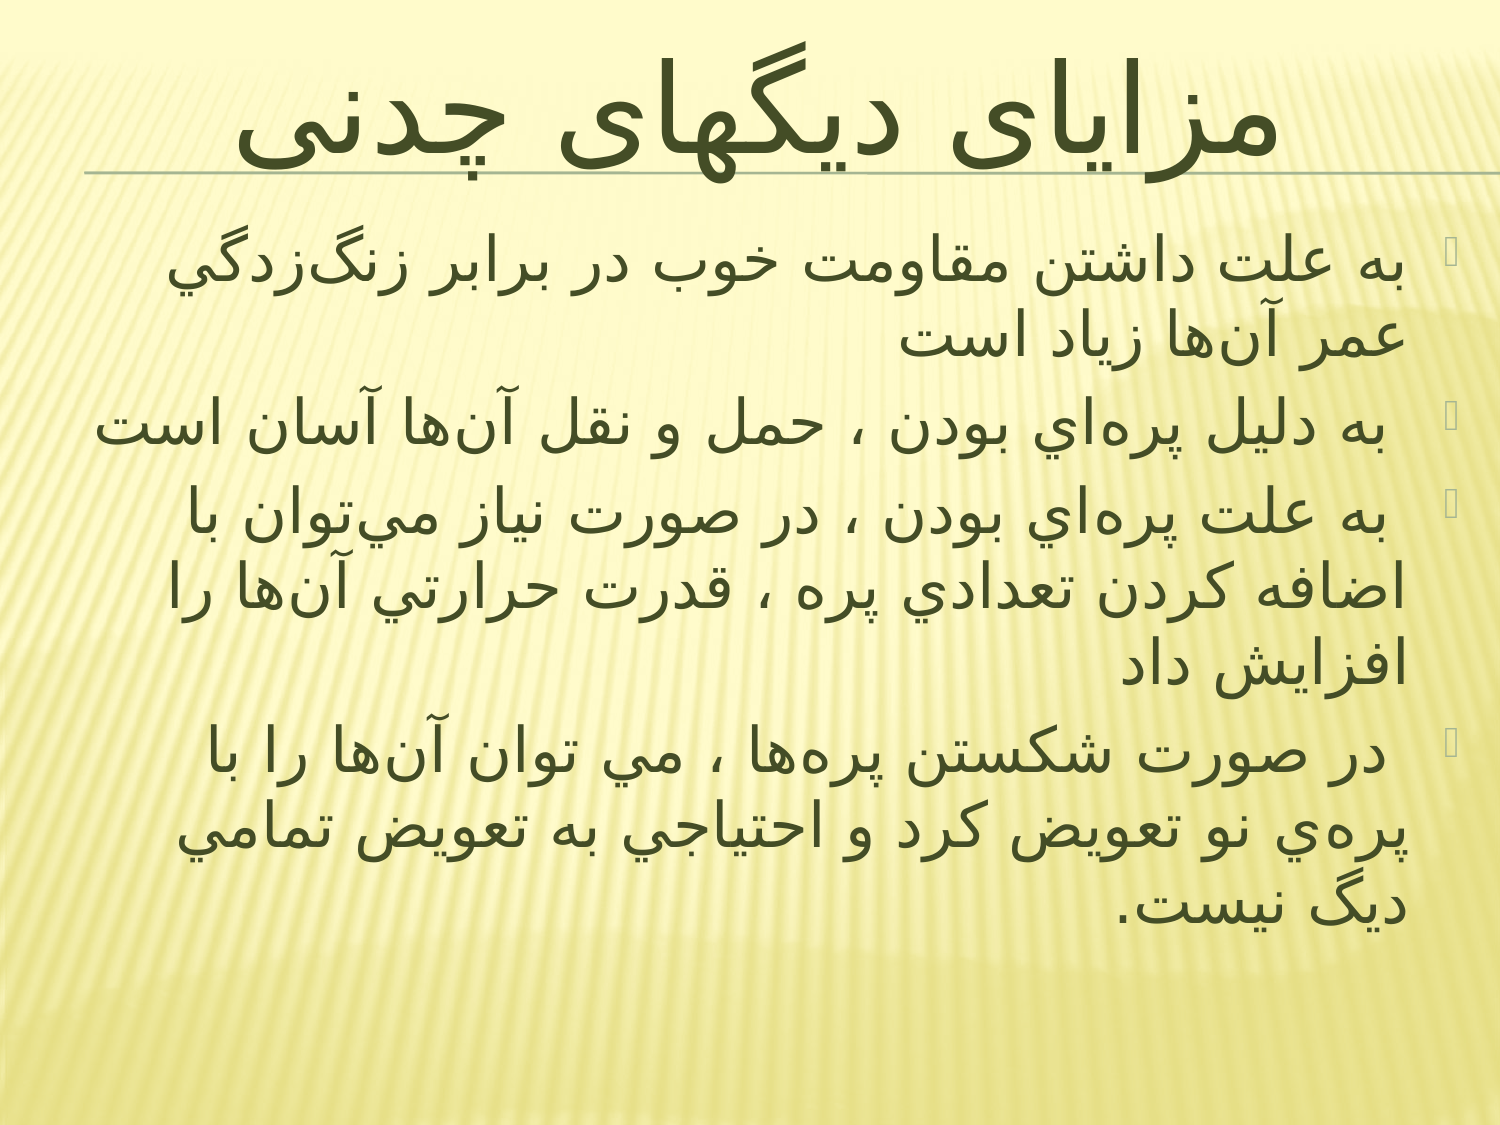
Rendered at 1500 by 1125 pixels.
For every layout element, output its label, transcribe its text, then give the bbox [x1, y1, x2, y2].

title مزایای دیگهای چدنی [46, 35, 1472, 173]
list به علت داشتن مقاومت خوب در برابر زنگ‌زدگي عمر آن‌ها زياد است به دليل پره‌اي بودن ، حمل و نقل آن‌ها آسان است به علت پر‌ه‌اي بودن ، در صورت نياز مي‌توان با اضافه كردن تعدادي پره ، قدرت حرارتي آن‌ها را افزايش داد در صورت شكستن پره‌ها ، مي توان آن‌ها را با پره‌ي نو تعويض كرد و احتياجي به تعويض تمامي ديگ نيست. [46, 210, 1472, 954]
